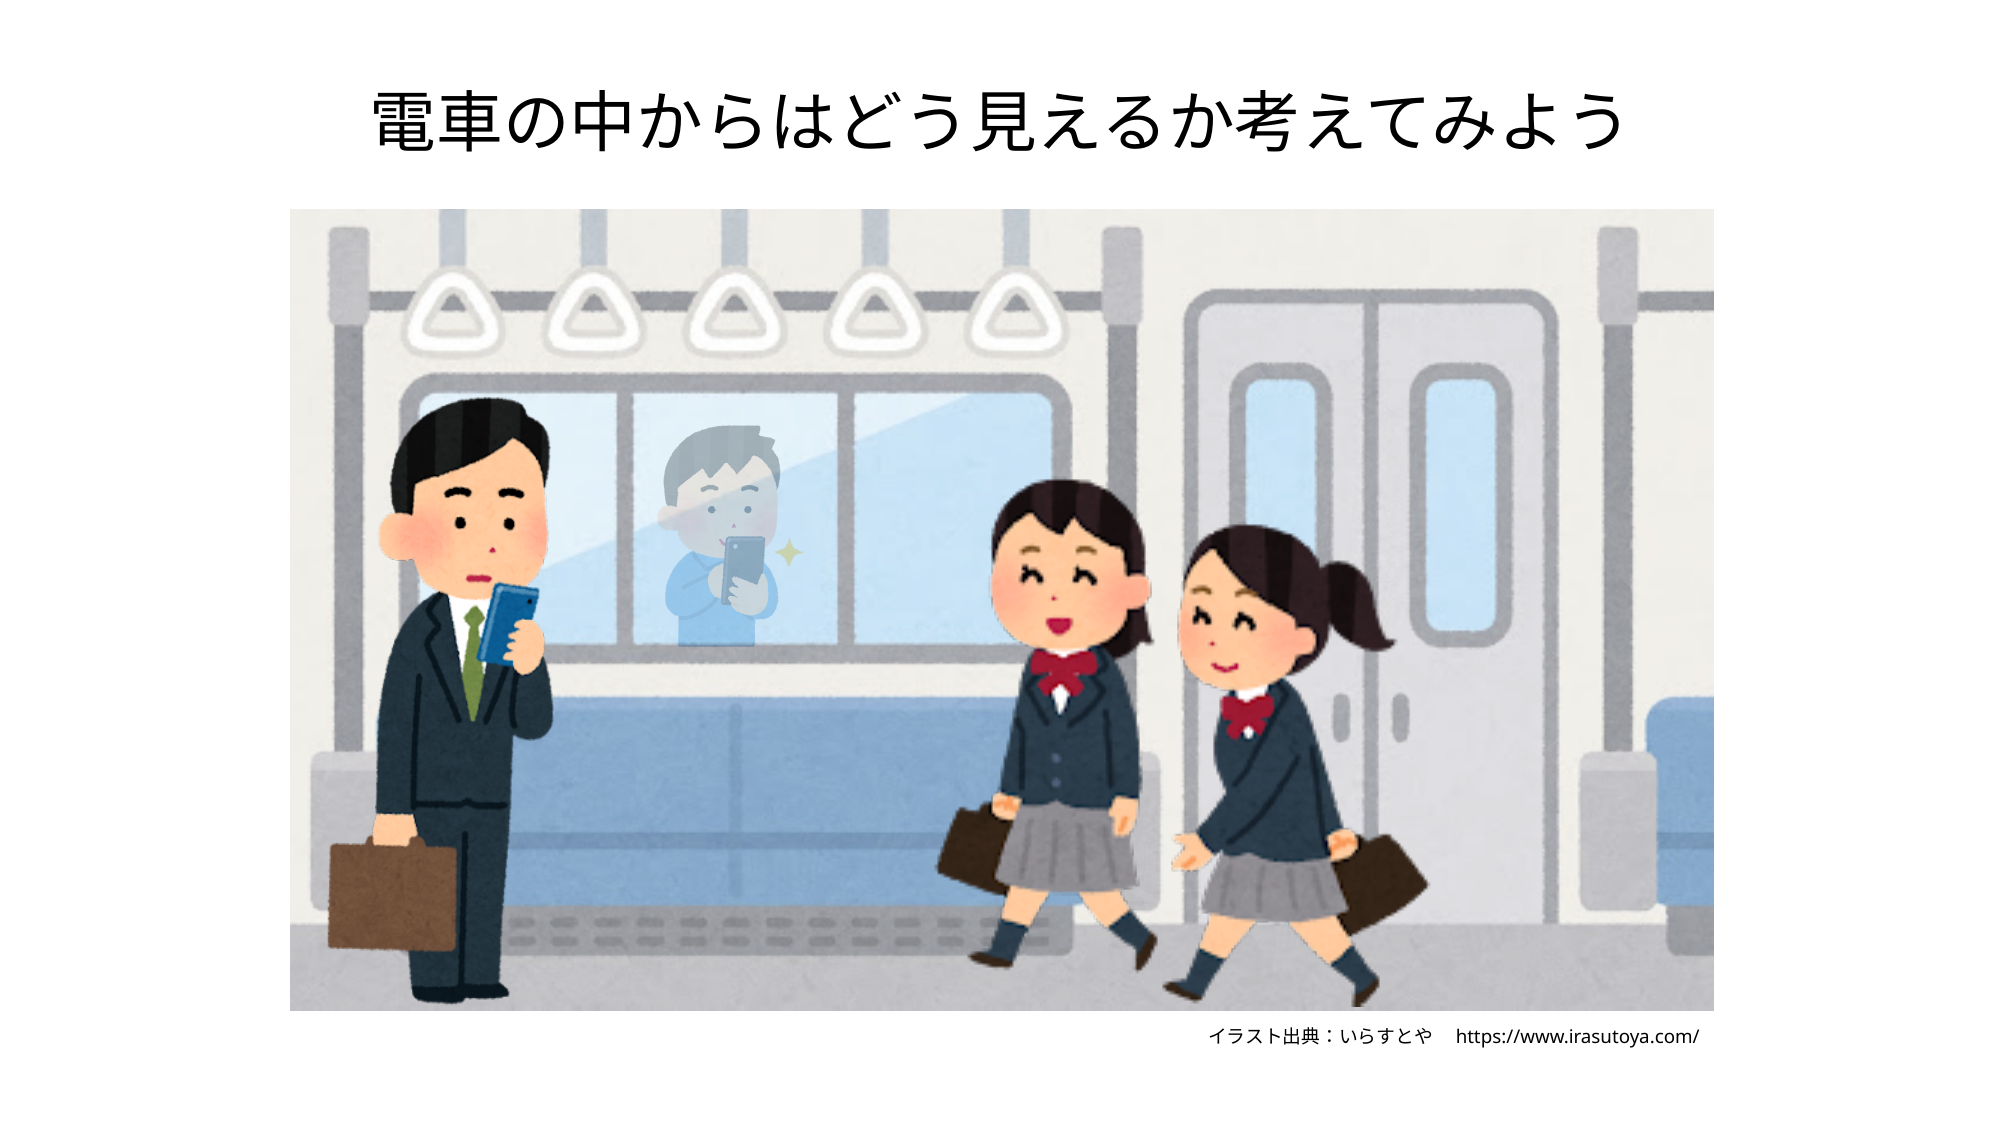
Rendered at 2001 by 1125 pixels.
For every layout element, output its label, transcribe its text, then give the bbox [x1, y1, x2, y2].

text_box 電車の中からはどう見えるか考えてみよう [354, 72, 1648, 167]
picture [262, 208, 1714, 1018]
text_box イラスト出典：いらすとや https://www.irasutoya.com/ [1193, 1017, 1752, 1055]
